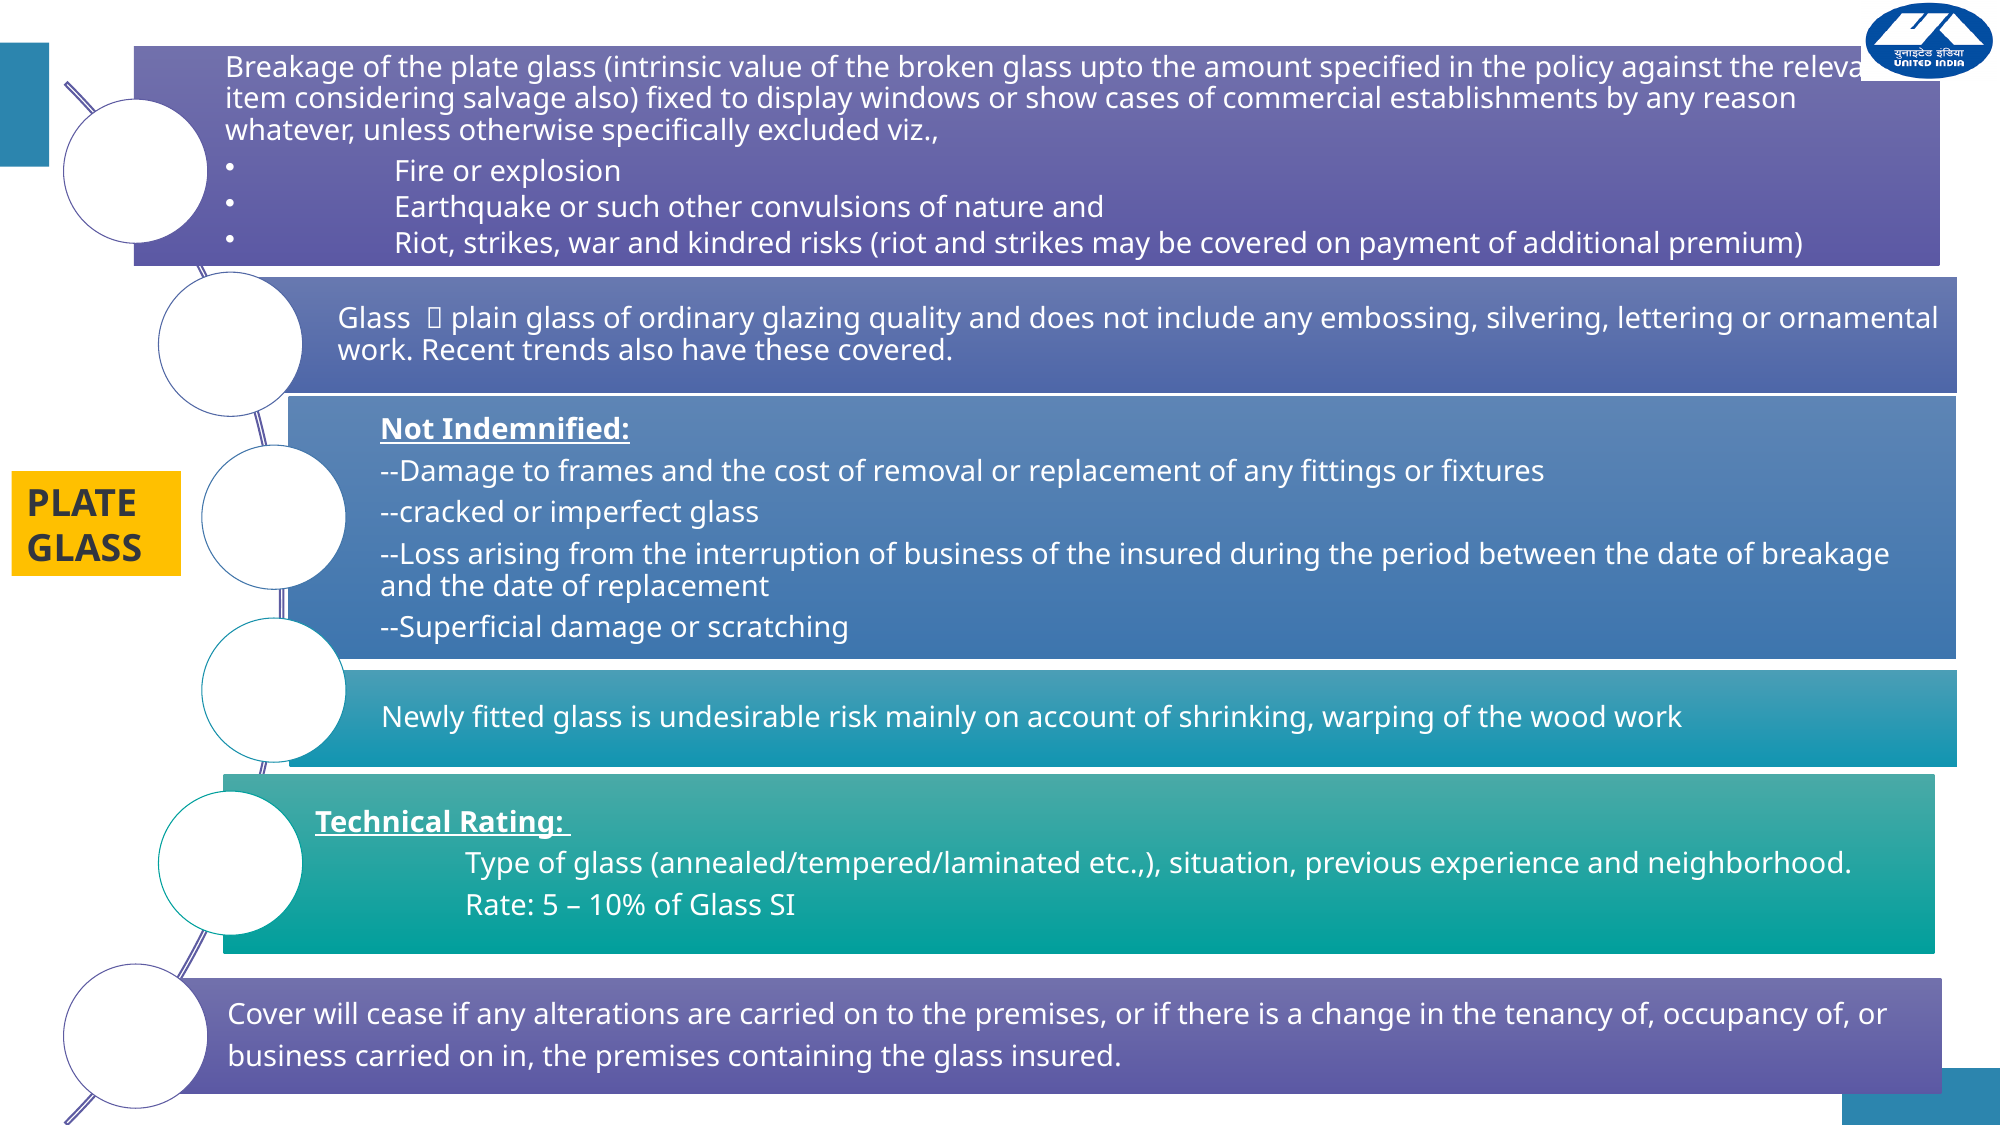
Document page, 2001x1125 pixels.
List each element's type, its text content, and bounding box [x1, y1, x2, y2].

text_box PLATE GLASS [11, 471, 47, 576]
picture [1861, 0, 1997, 81]
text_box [47, 46, 1957, 1125]
